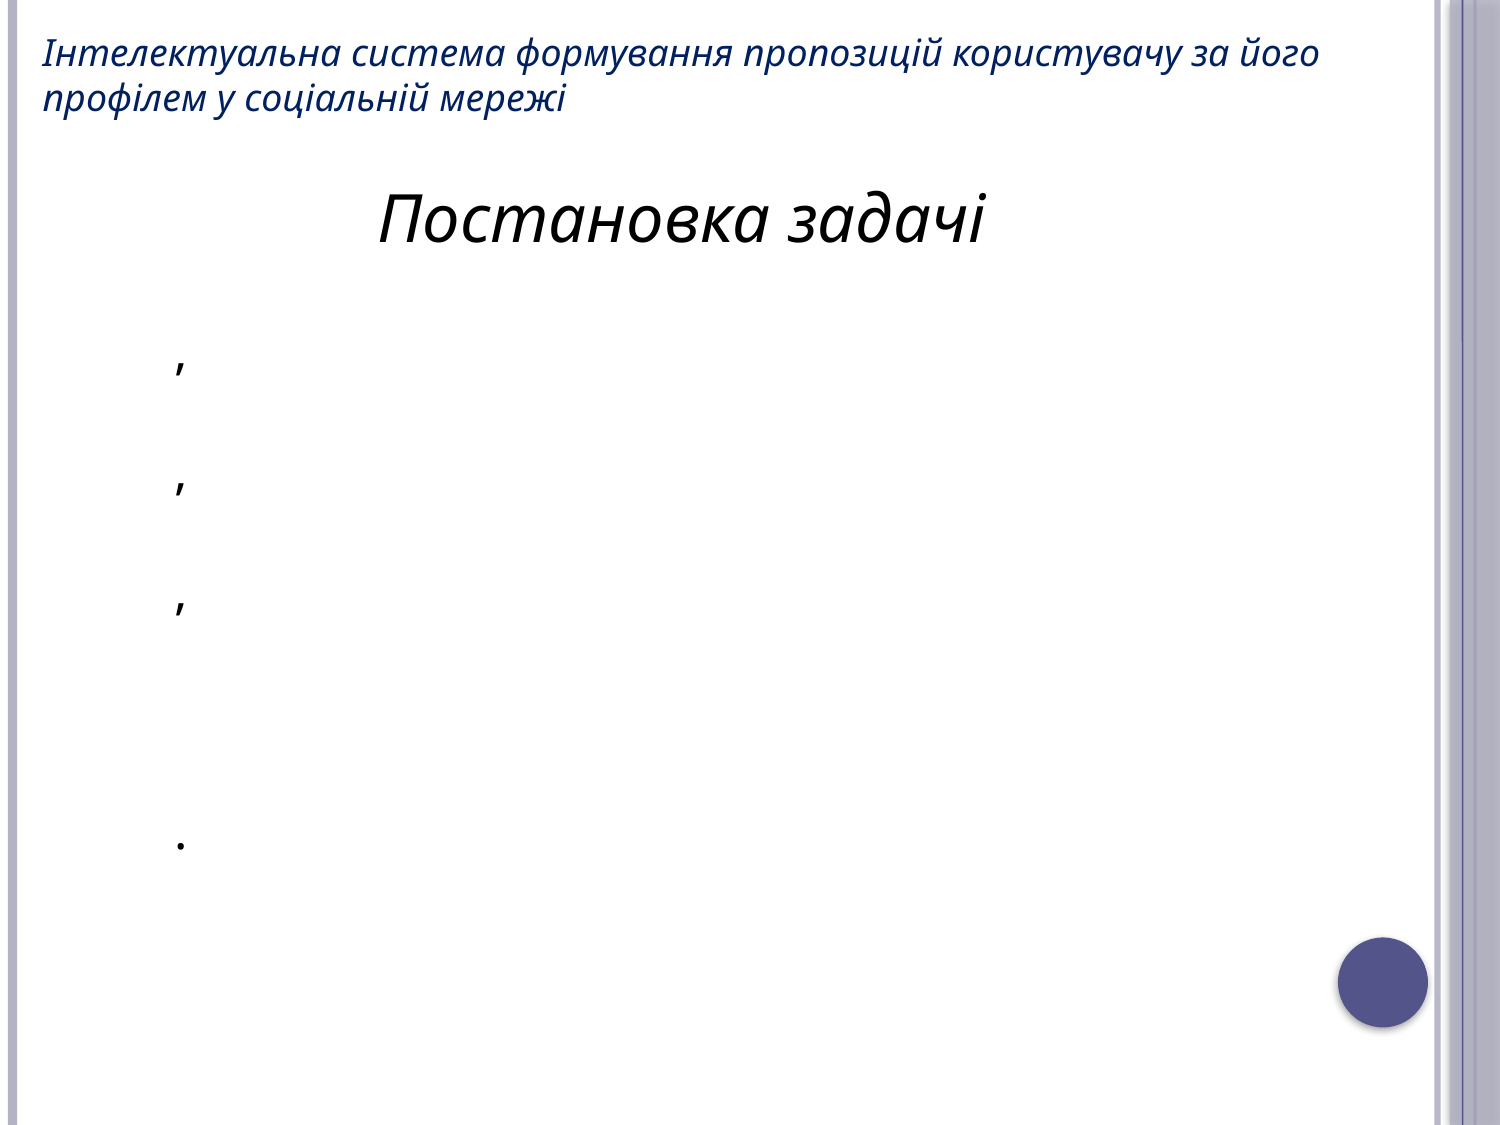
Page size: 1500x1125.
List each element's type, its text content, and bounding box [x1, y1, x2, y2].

text_box Інтелектуальна система формування пропозицій користувачу за його профілем у соціальній мережі [27, 54, 1458, 127]
list Постановка задачі [69, 168, 1295, 969]
